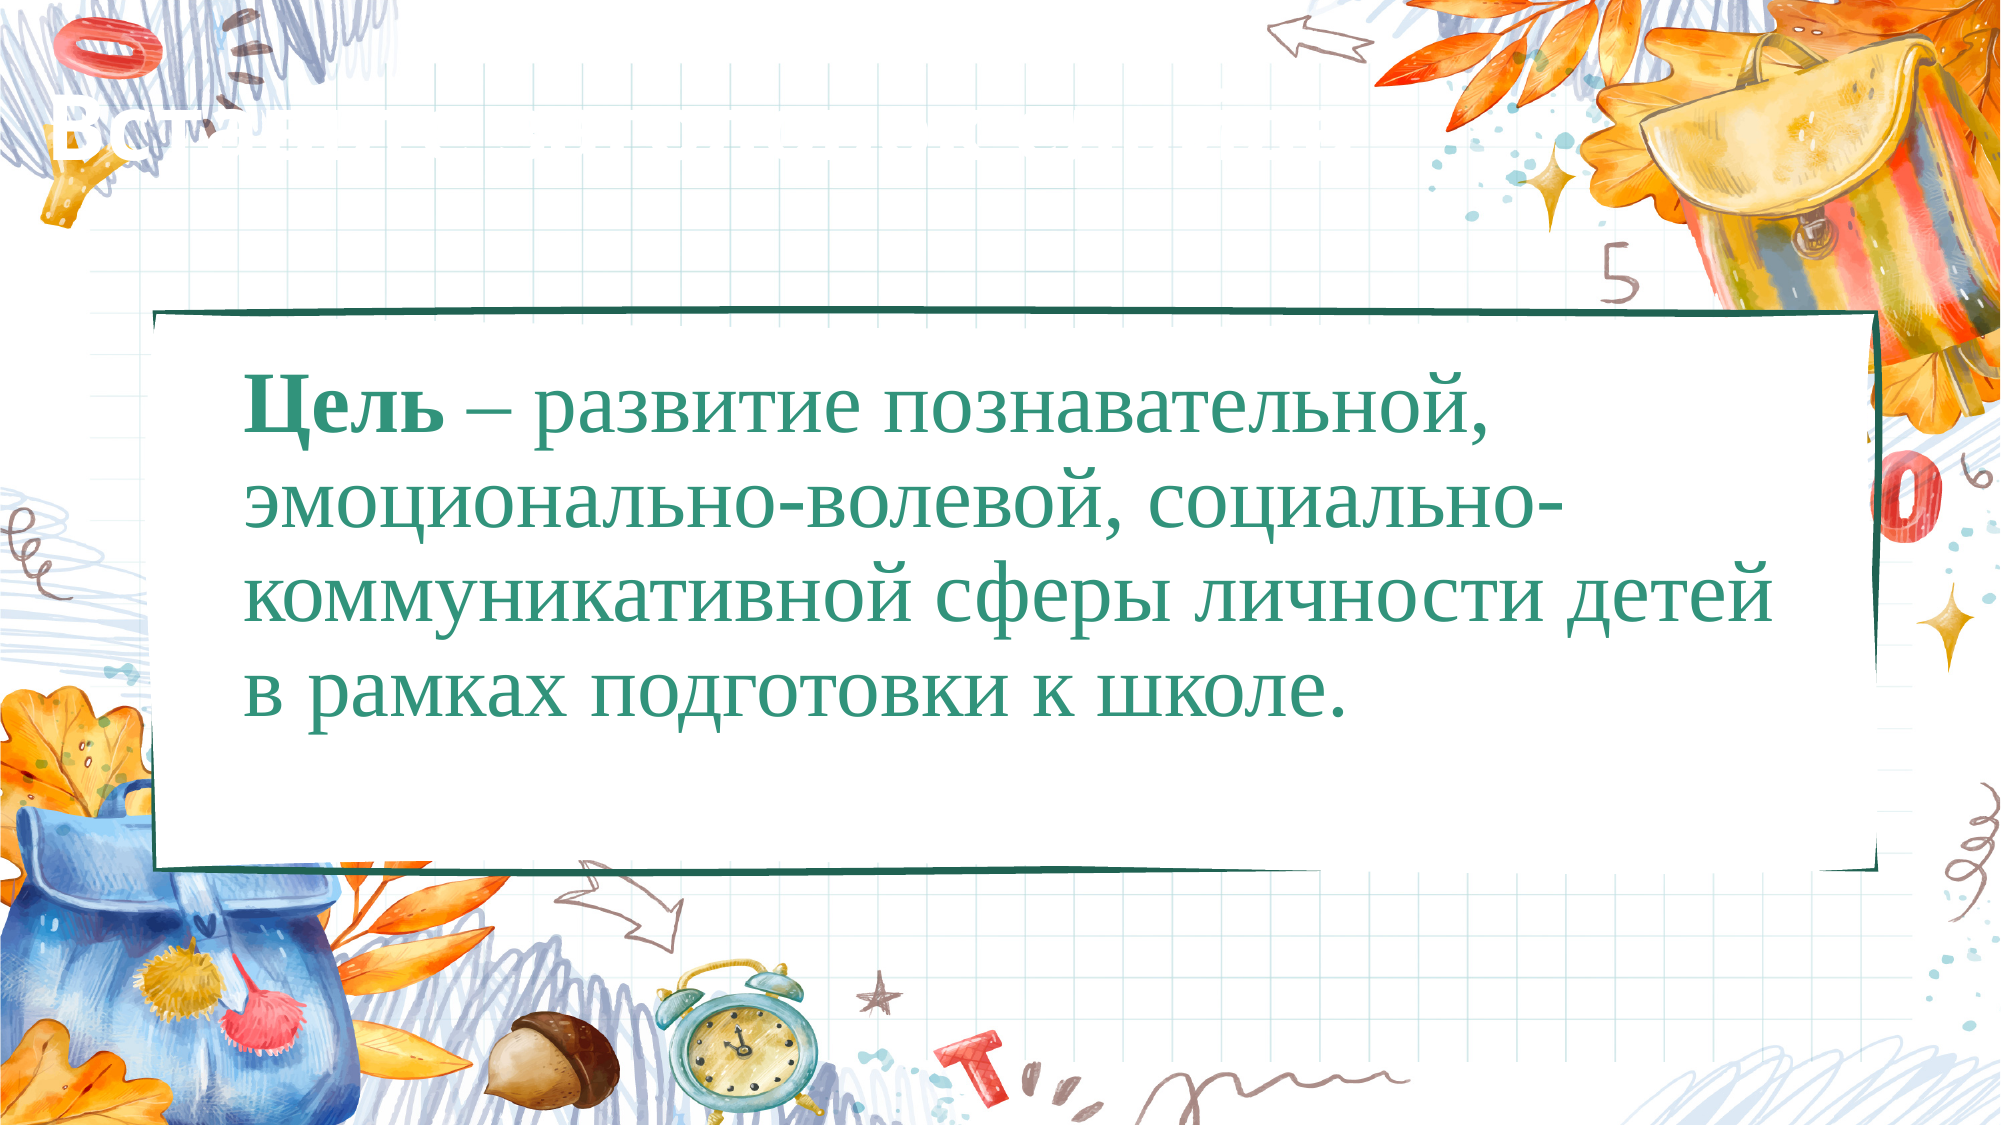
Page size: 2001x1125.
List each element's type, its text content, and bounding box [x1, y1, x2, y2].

list Цель – развитие познавательной, эмоционально-волевой, социально- коммуникативной сферы личности детей в рамках подготовки к школе. [228, 349, 1802, 931]
title Вставьте заголовок слайда [30, 22, 1391, 240]
text_box [144, 308, 1880, 872]
picture [0, 0, 2001, 1125]
